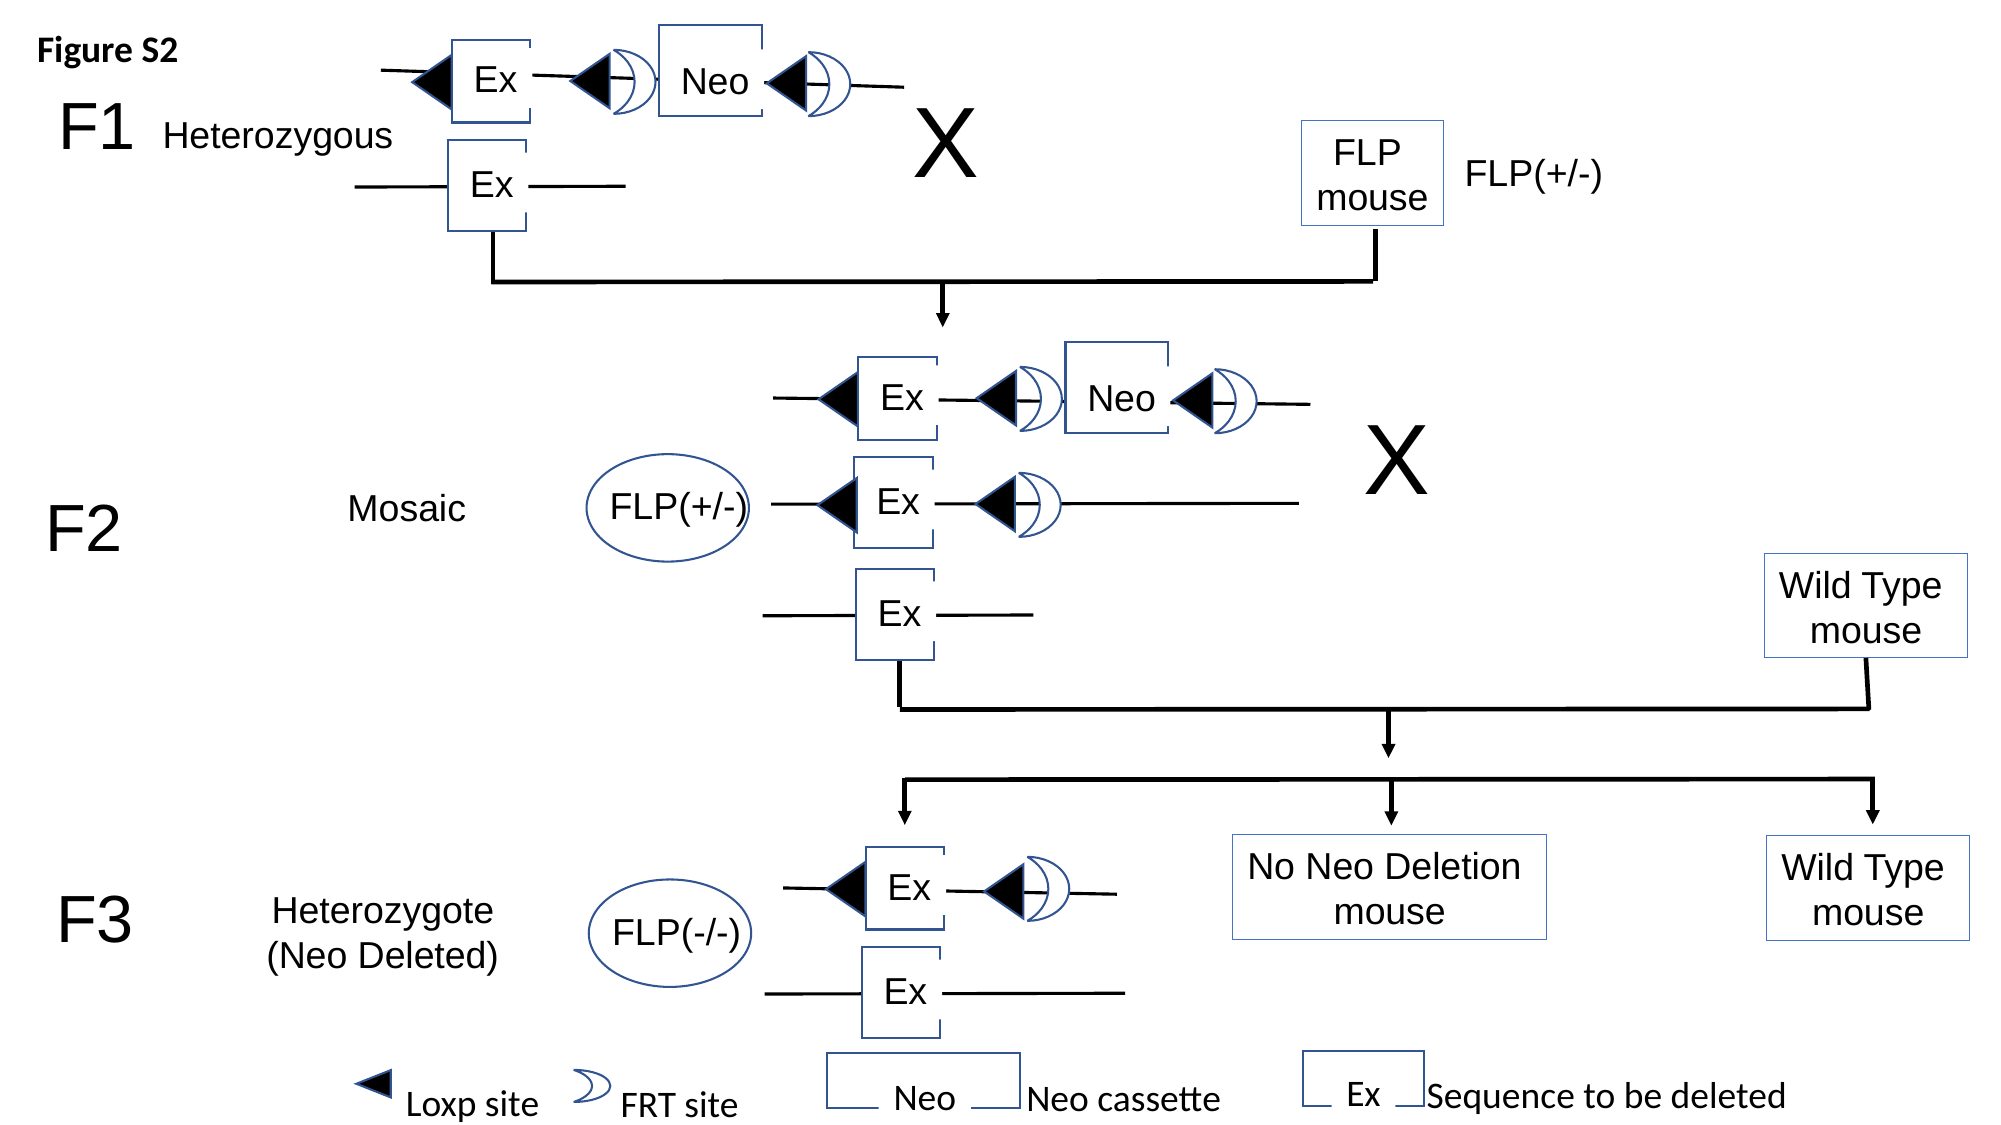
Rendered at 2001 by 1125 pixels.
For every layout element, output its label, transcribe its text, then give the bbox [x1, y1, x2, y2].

text_box Figure S2 [22, 17, 203, 78]
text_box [356, 1050, 1777, 1109]
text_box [30, 24, 1970, 1039]
